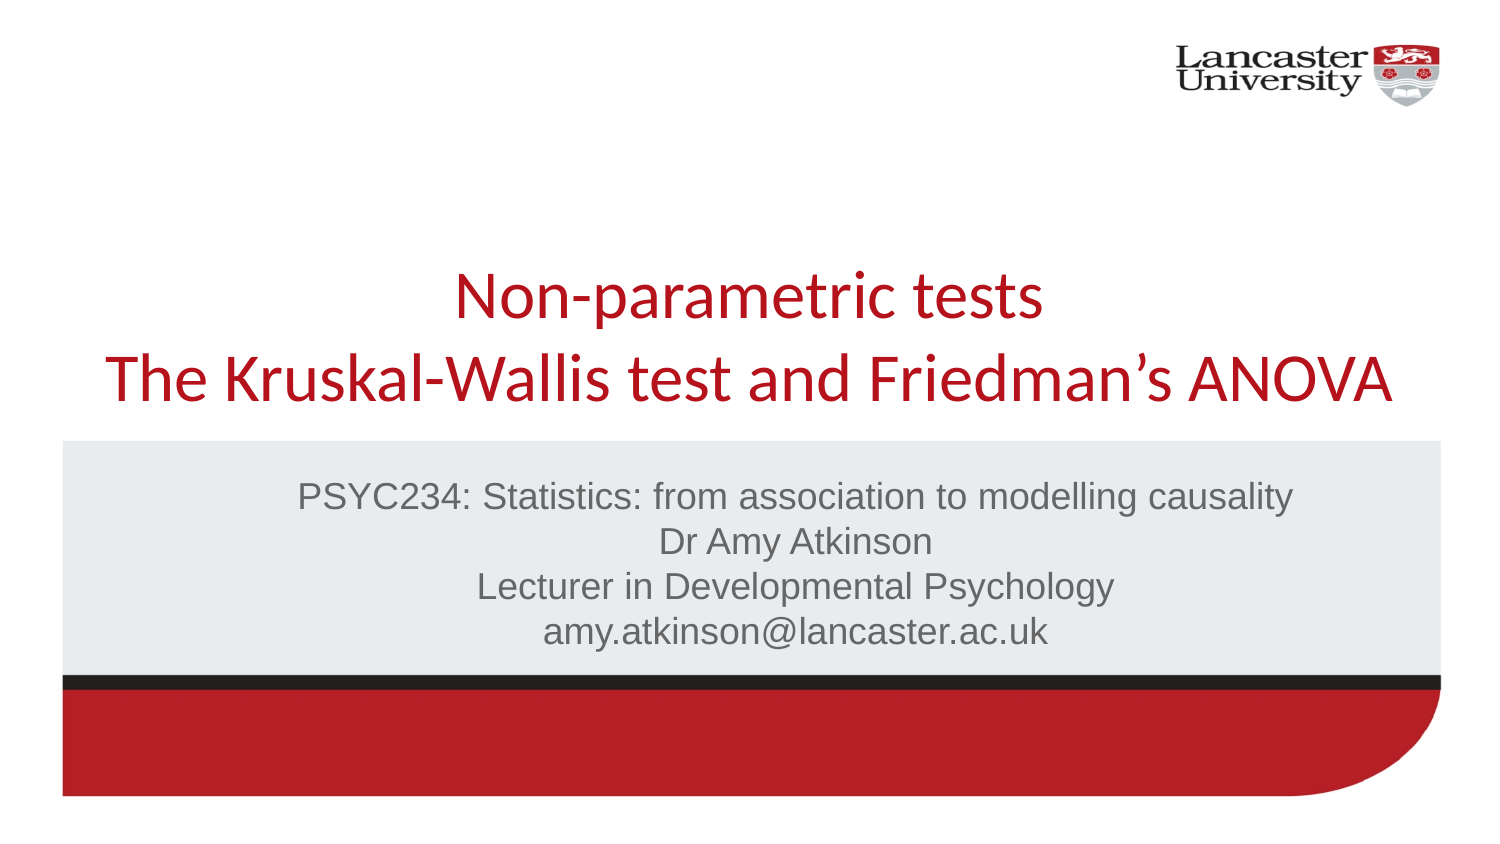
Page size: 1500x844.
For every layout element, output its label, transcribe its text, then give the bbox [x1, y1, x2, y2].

title Non-parametric tests The Kruskal-Wallis test and Friedman’s ANOVA [73, 244, 1427, 342]
subtitle PSYC234: Statistics: from association to modelling causality Dr Amy Atkinson Lecturer in Developmental Psychology amy.atkinson@lancaster.ac.uk [230, 466, 1362, 644]
picture [0, 0, 1500, 844]
